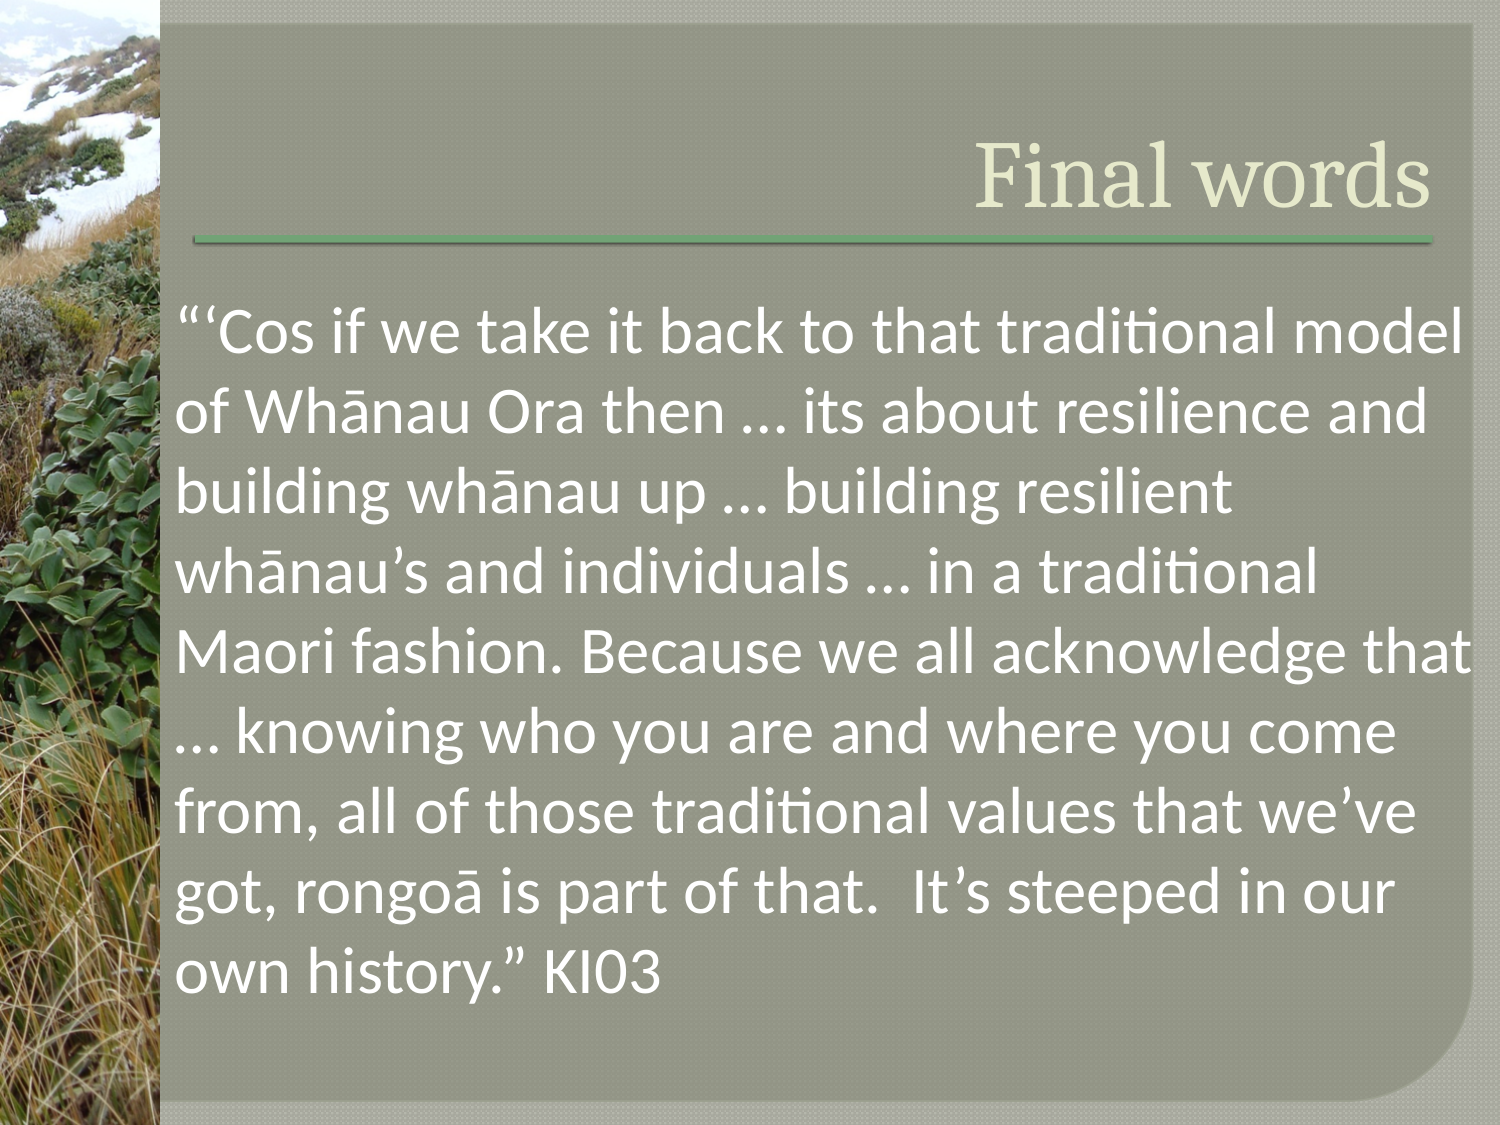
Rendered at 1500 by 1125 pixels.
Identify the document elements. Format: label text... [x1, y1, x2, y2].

title Final words [180, 46, 1447, 234]
list “‘Cos if we take it back to that traditional model of Whānau Ora then … its about resilience and building whānau up … building resilient whānau’s and individuals … in a traditional Maori fashion. Because we all acknowledge that … knowing who you are and where you come from, all of those traditional values that we’ve got, rongoā is part of that. It’s steeped in our own history.” KI03 [159, 278, 1496, 1022]
picture [0, 0, 160, 1125]
